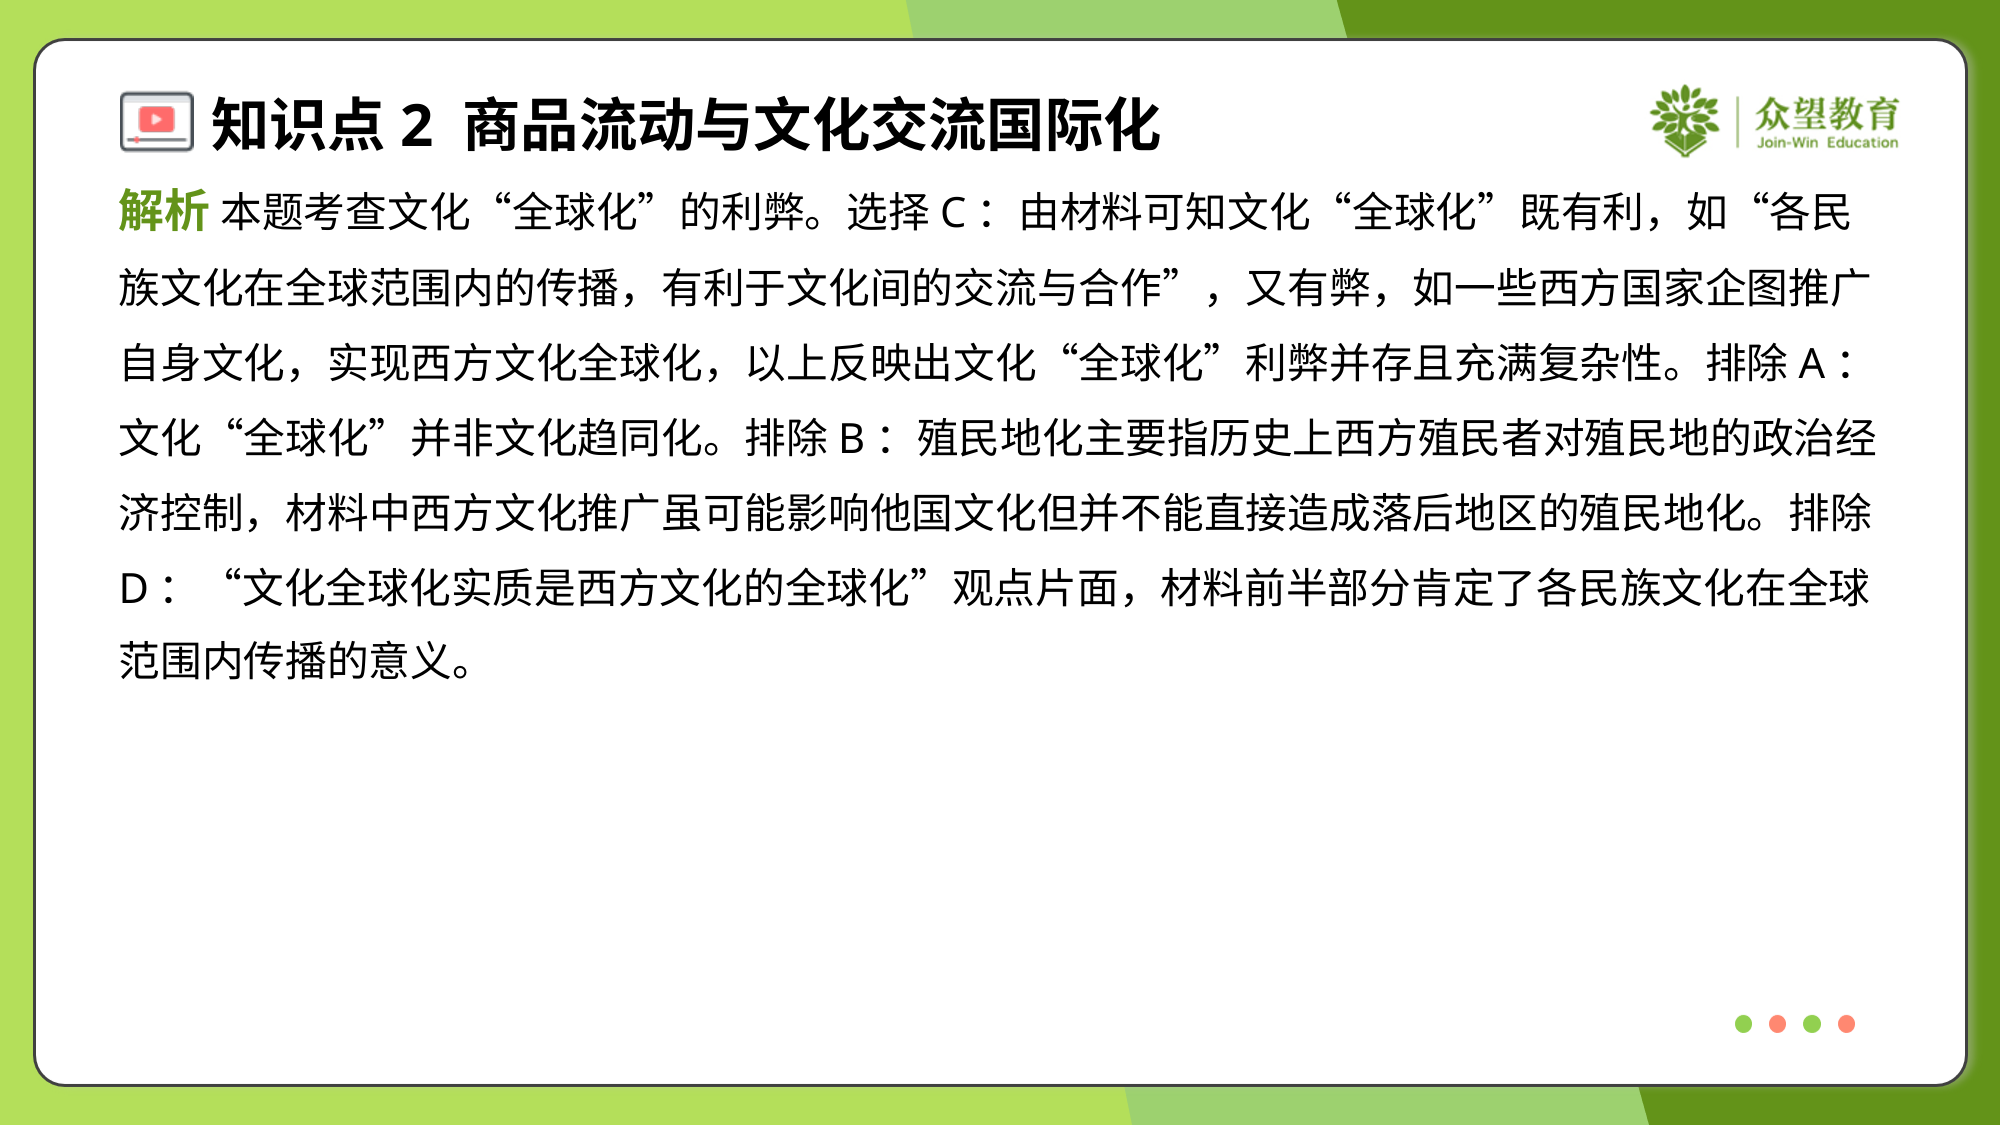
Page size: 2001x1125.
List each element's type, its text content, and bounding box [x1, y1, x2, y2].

text_box 解析 本题考查文化“全球化”的利弊。选择C：由材料可知文化“全球化”既有利，如“各民 族文化在全球范围内的传播，有利于文化间的交流与合作”，又有弊，如一些西方国家企图推广 自身文化，实现西方文化全球化，以上反映出文化“全球化”利弊并存且充满复杂性。排除A： 文化“全球化”并非文化趋同化。排除B：殖民地化主要指历史上西方殖民者对殖民地的政治经 济控制，材料中西方文化推广虽可能影响他国文化但并不能直接造成落后地区的殖民地化。排除 D：“文化全球化实质是西方文化的全球化”观点片面，材料前半部分肯定了各民族文化在全球 范围内传播的意义。 [118, 159, 1883, 677]
picture [0, 0, 2000, 1125]
